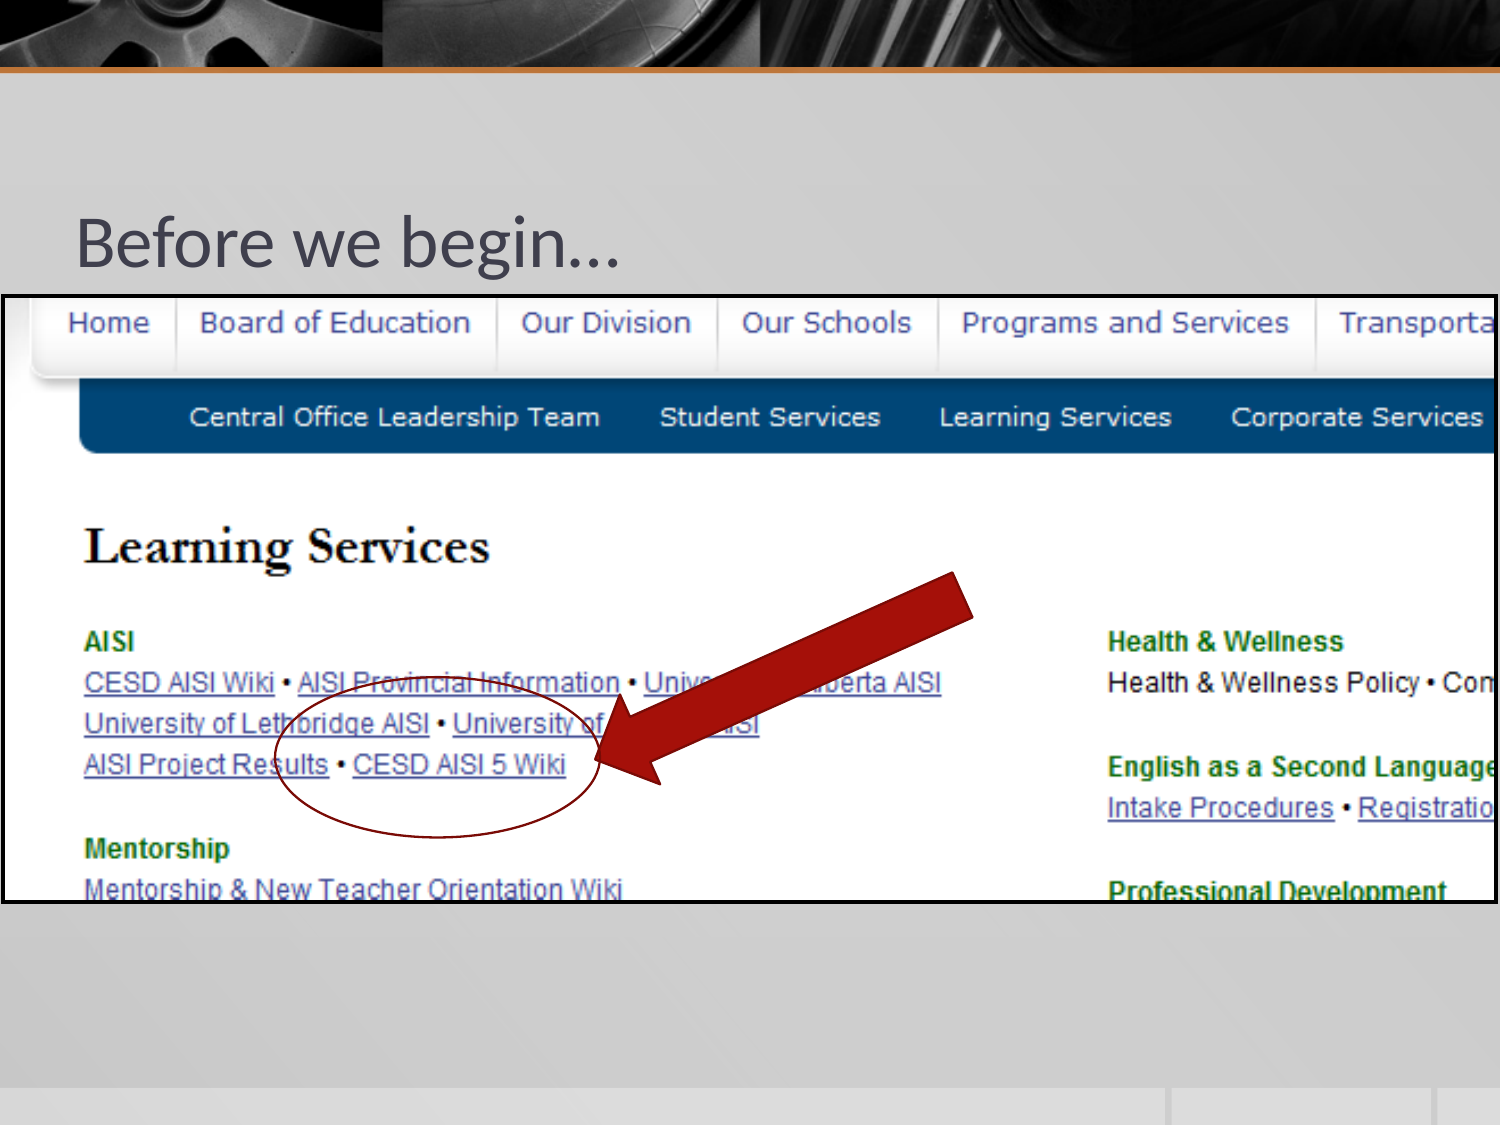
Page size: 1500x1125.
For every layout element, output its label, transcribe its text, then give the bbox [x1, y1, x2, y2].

title Before we begin… [75, 162, 1425, 294]
picture [0, 0, 1500, 67]
picture [4, 297, 1495, 901]
